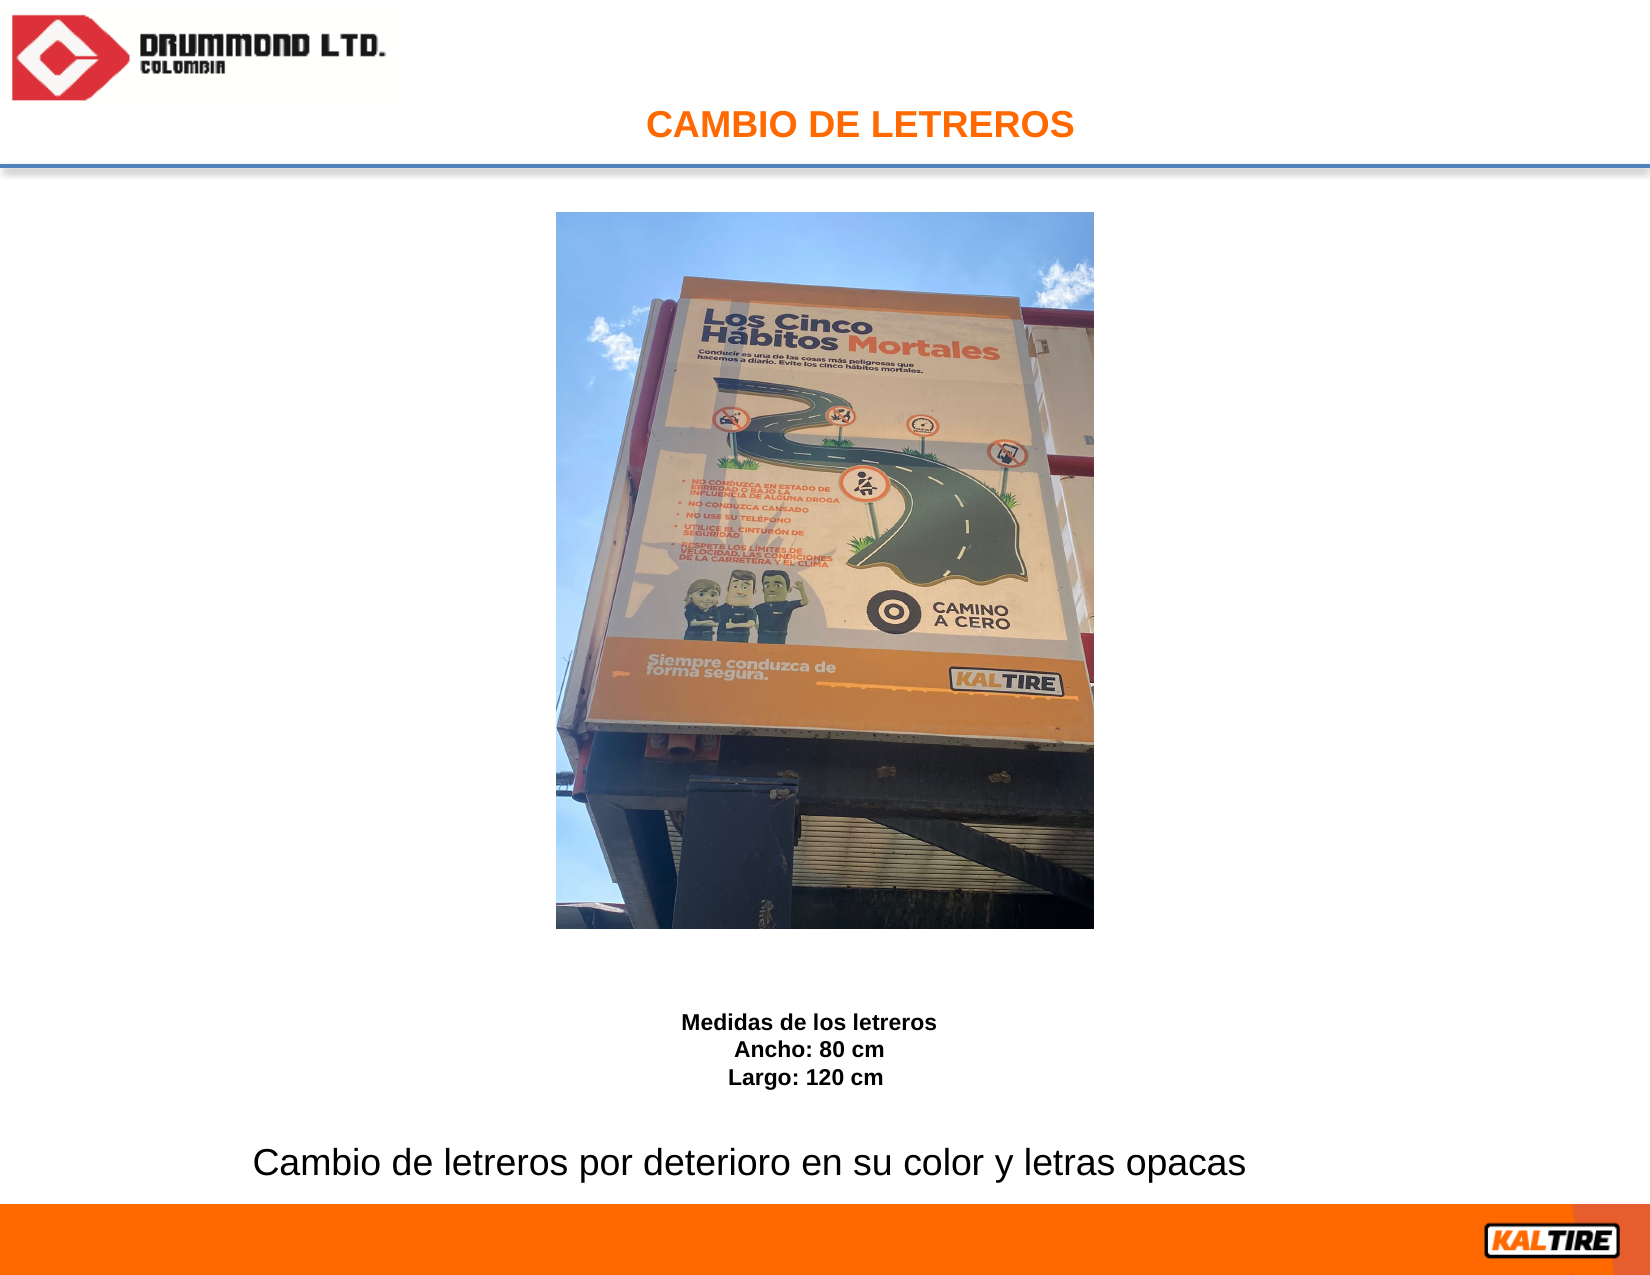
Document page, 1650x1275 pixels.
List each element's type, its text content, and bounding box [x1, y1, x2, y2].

text_box CAMBIO DE LETREROS [134, 92, 1587, 152]
picture [556, 212, 1094, 930]
text_box Cambio de letreros por deterioro en su color y letras opacas [172, 1085, 1328, 1190]
picture [0, 1204, 1650, 1275]
picture [0, 5, 398, 110]
text_box Medidas de los letreros Ancho: 80 cm Largo: 120 cm [663, 999, 956, 1097]
